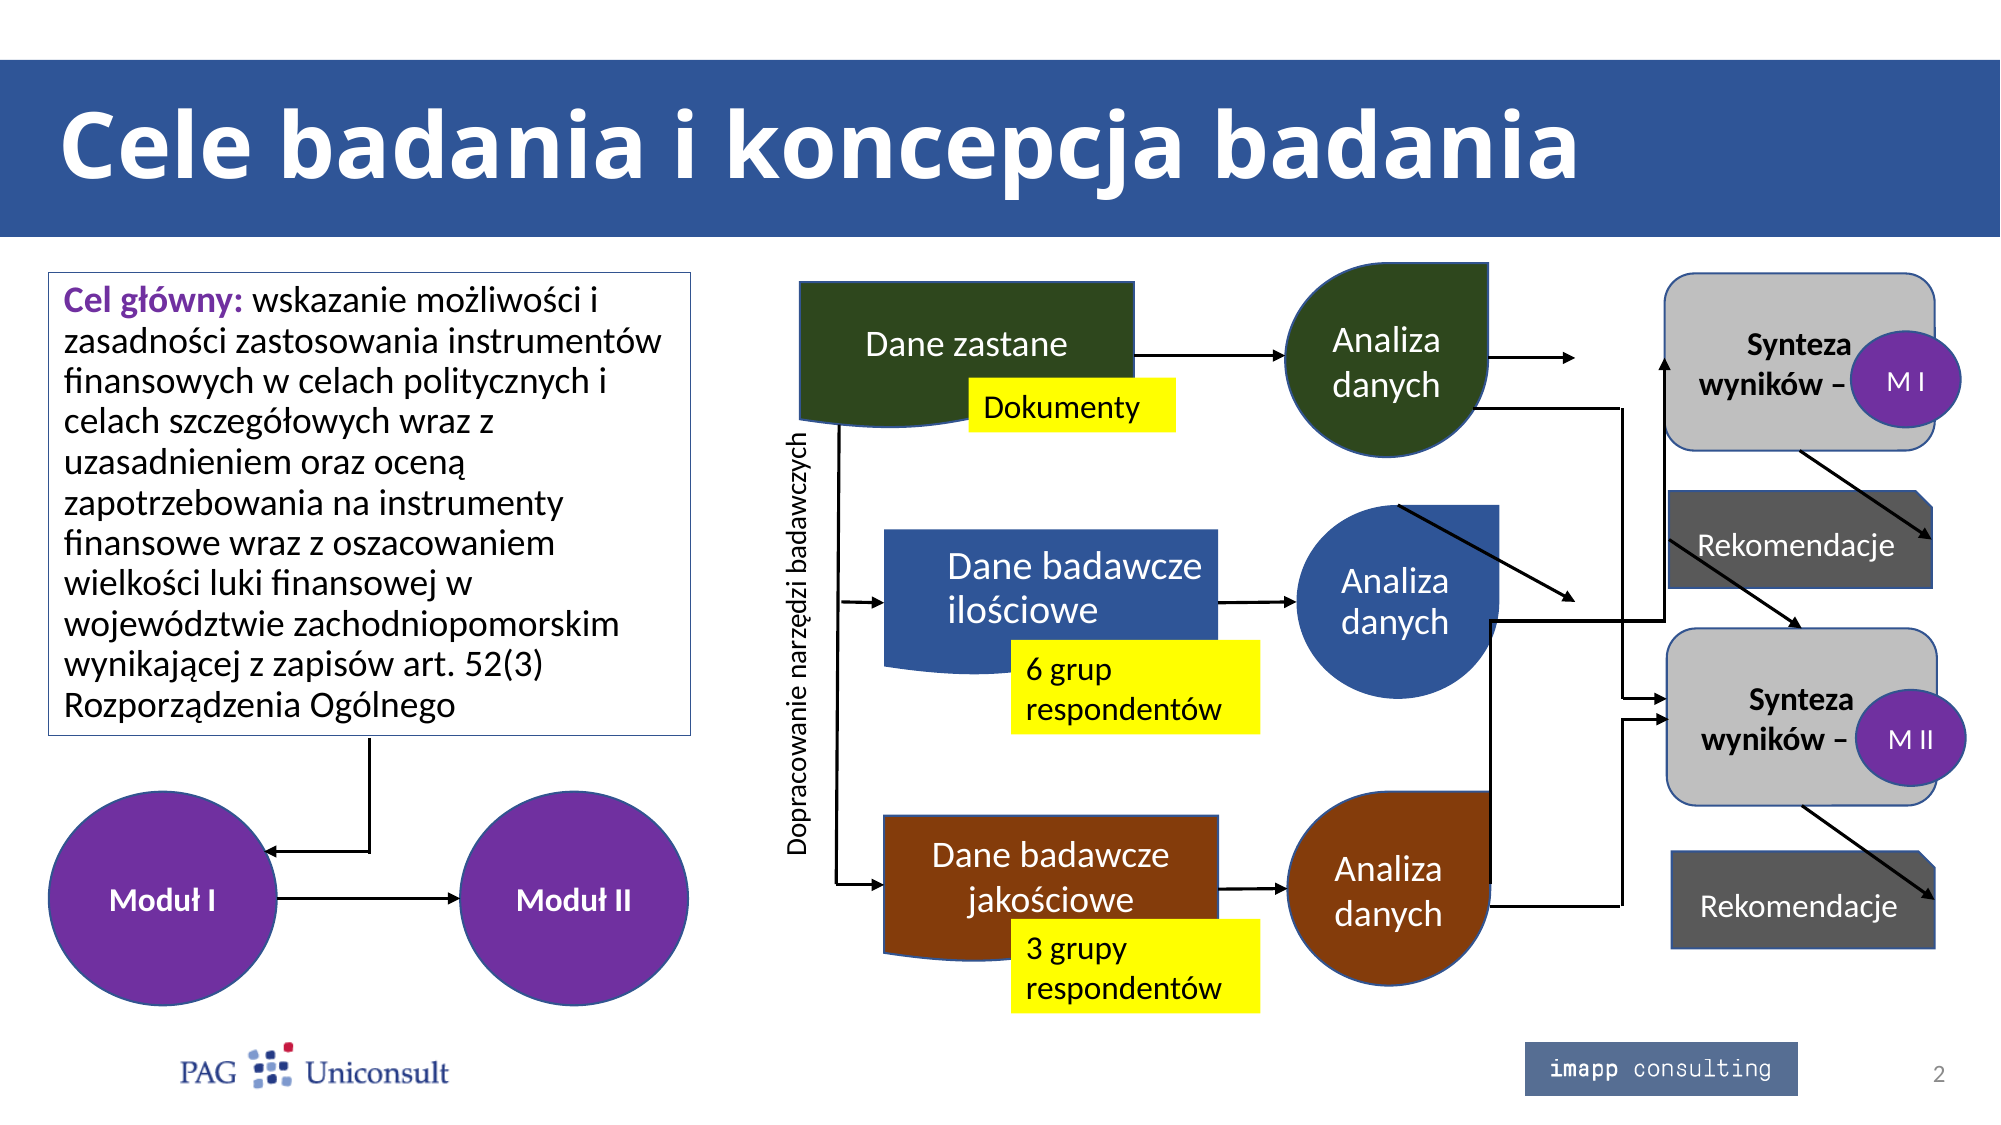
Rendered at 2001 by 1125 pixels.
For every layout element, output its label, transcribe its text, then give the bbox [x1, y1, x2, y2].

text_box Analiza danych [1284, 262, 1490, 459]
text_box M II [1854, 688, 1967, 787]
text_box Dokumenty [968, 377, 1176, 433]
text_box Moduł I [47, 790, 278, 1007]
text_box Dane badawcze ilościowe [884, 529, 1219, 675]
list Cel główny: wskazanie możliwości i zasadności zastosowania instrumentów finansowych w celach politycznych i celach szczegółowych wraz z uzasadnieniem oraz oceną zapotrzebowania na instrumenty finansowe wraz z oszacowaniem wielkości luki finansowej w województwie zachodniopomorskim wynikającej z zapisów art. 52(3) Rozporządzenia Ogólnego [48, 272, 691, 736]
title Cele badania i koncepcja badania [0, 59, 2000, 237]
slide_number 2 [1862, 1042, 1961, 1103]
text_box M I [1849, 330, 1962, 429]
text_box Dane badawcze jakościowe [883, 814, 1220, 962]
text_box Moduł II [459, 790, 690, 1007]
text_box Rekomendacje [1667, 490, 1933, 589]
picture [165, 1040, 475, 1113]
text_box 6 grup respondentów [1011, 639, 1261, 735]
text_box Synteza wyników – M1 [1663, 272, 1936, 452]
text_box Analiza danych [1296, 504, 1490, 699]
text_box Rekomendacje [1670, 850, 1936, 950]
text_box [1552, 789, 1740, 837]
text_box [1490, 357, 1665, 885]
text_box Synteza wyników – M2 [1665, 627, 1938, 807]
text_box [836, 424, 840, 884]
text_box Analiza danych [1286, 790, 1492, 987]
text_box Dopracowanie narzędzi badawczych [769, 408, 836, 872]
text_box 3 grupy respondentów [1011, 918, 1261, 1014]
text_box Dane zastane [798, 281, 1135, 429]
